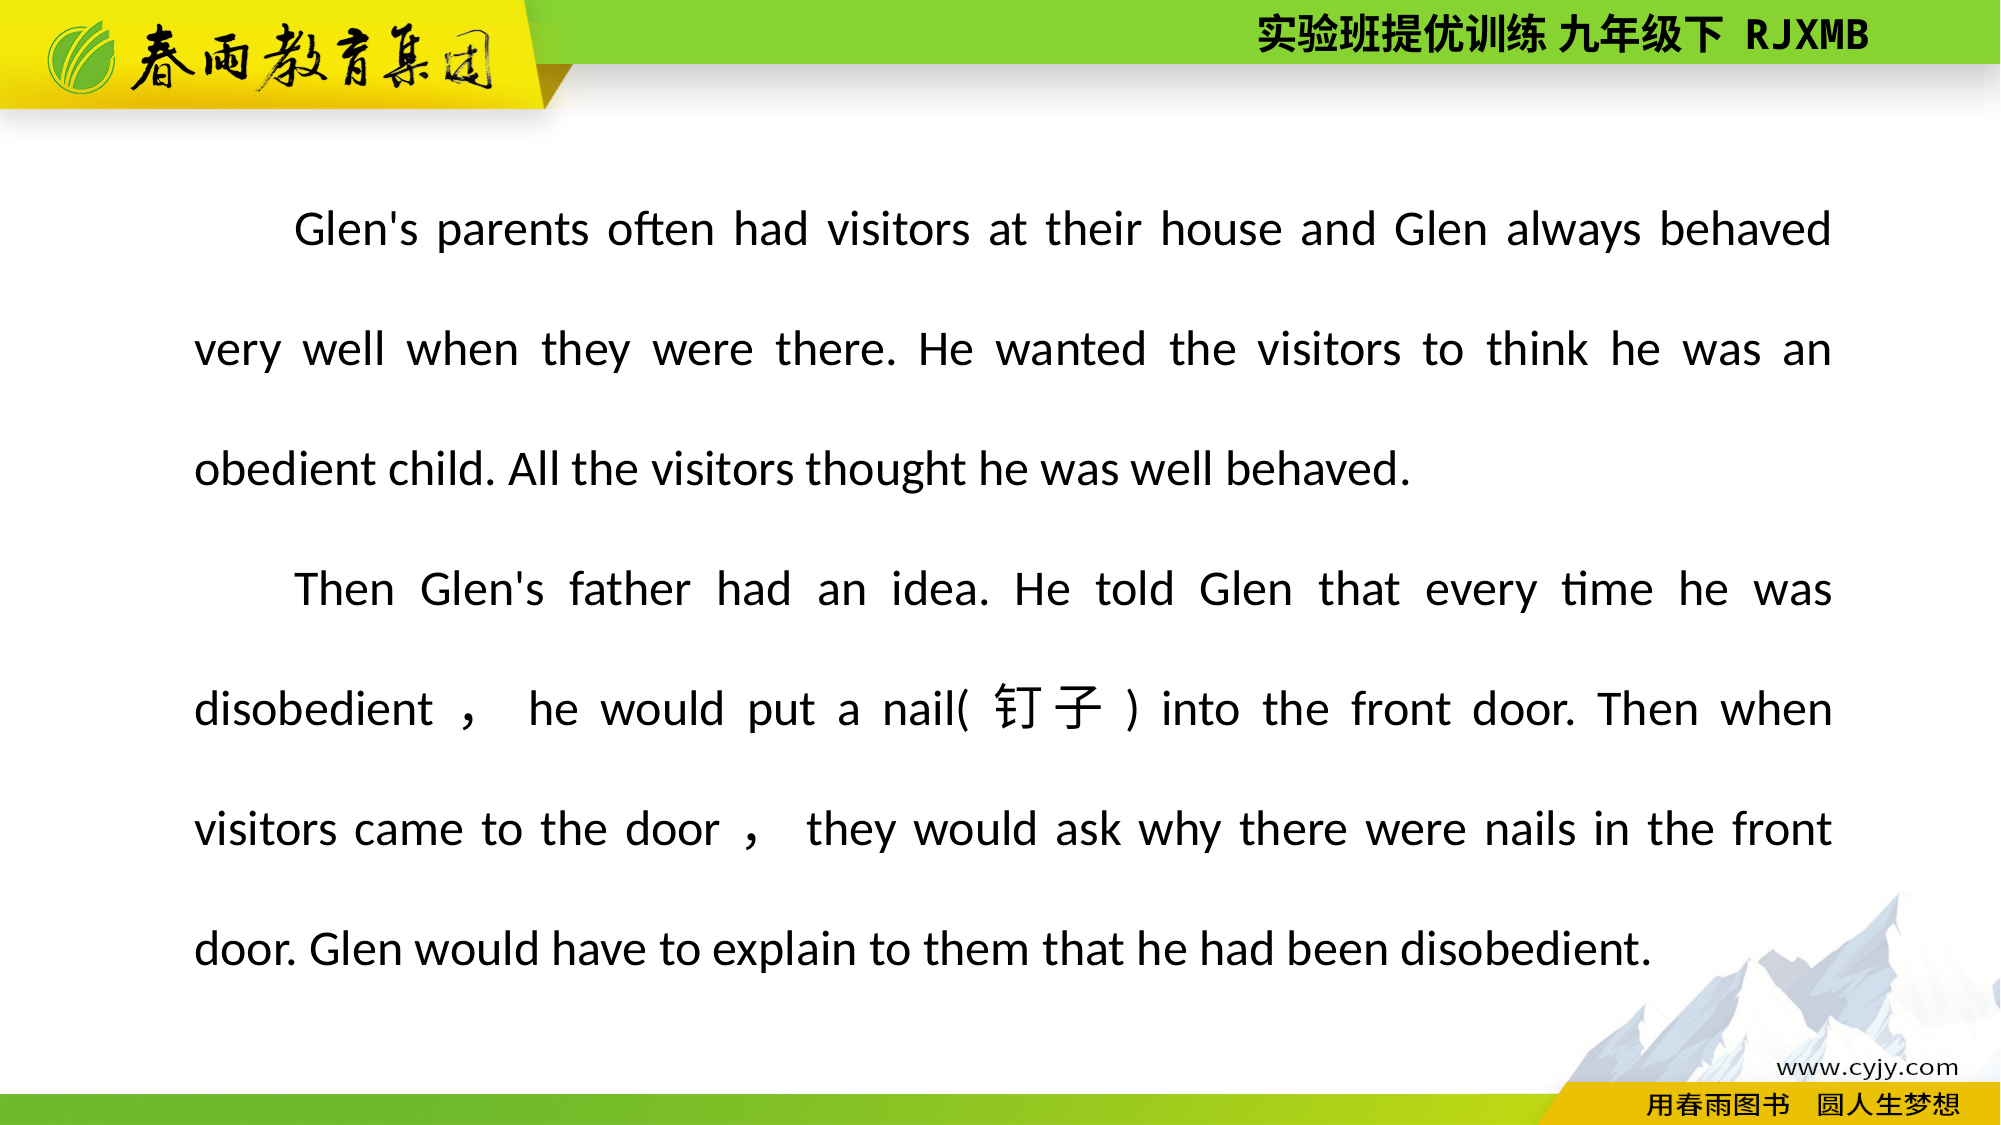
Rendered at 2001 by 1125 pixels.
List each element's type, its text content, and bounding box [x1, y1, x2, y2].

text_box Glen's parents often had visitors at their house and Glen always behaved very well when they were there. He wanted the visitors to think he was an obedient child. All the visitors thought he was well behaved. Then Glen's father had an idea. He told Glen that every time he was disobedient，he would put a nail(钉子) into the front door. Then when visitors came to the door，they would ask why there were nails in the front door. Glen would have to explain to them that he had been disobedient. [179, 127, 1849, 983]
picture [0, 0, 2001, 1125]
